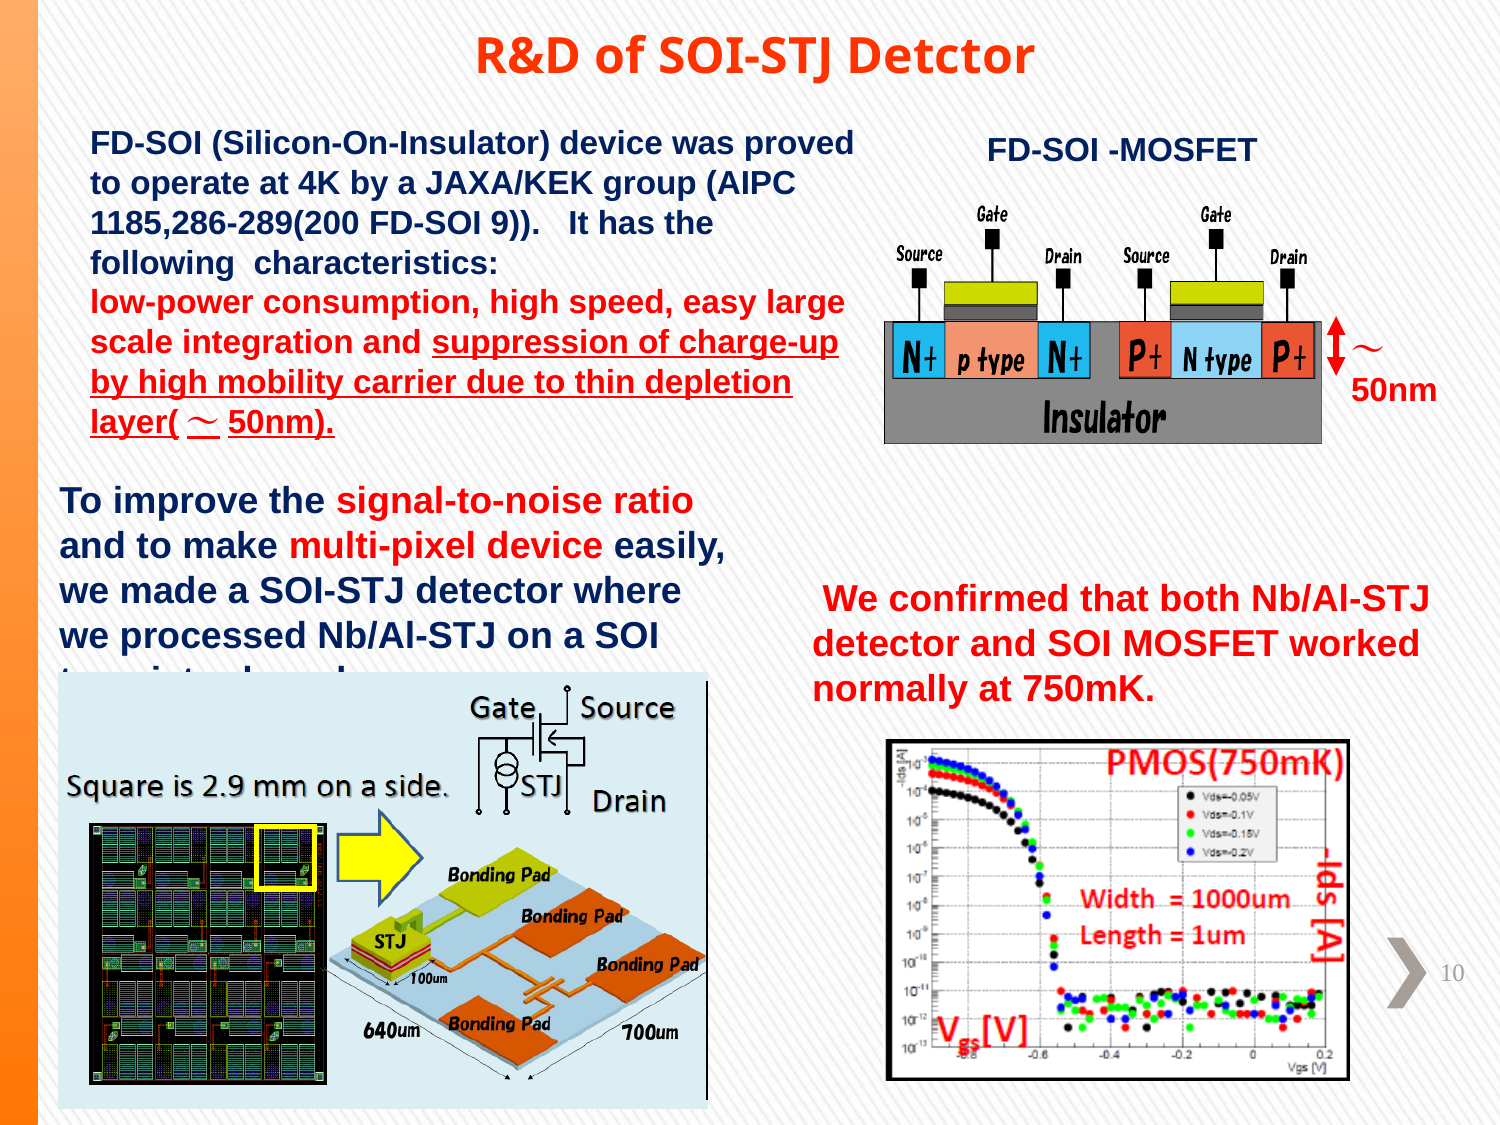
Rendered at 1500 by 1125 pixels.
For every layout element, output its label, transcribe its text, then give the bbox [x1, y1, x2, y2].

picture [37, 0, 1500, 1125]
text_box FD-SOI (Silicon-On-Insulator) device was proved to operate at 4K by a JAXA/KEK group (AIPC 1185,286-289(200 FD-SOI 9)). It has the following characteristics: low-power consumption, high speed, easy large scale integration and suppression of charge-up by high mobility carrier due to thin depletion layer(～50nm). [75, 113, 884, 488]
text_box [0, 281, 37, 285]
text_box ～50nm [1336, 320, 1484, 416]
slide_number 10 [1425, 941, 1488, 1002]
text_box To improve the signal-to-noise ratio and to make multi-pixel device easily, we made a SOI-STJ detector where we processed Nb/Al-STJ on a SOI transistor board. [44, 468, 756, 709]
text_box R&D of SOI-STJ Detctor [334, 1, 1177, 91]
text_box FD-SOI -MOSFET [971, 121, 1285, 176]
text_box We confirmed that both Nb/Al-STJ detector and SOI MOSFET worked normally at 750mK. [797, 527, 1460, 717]
